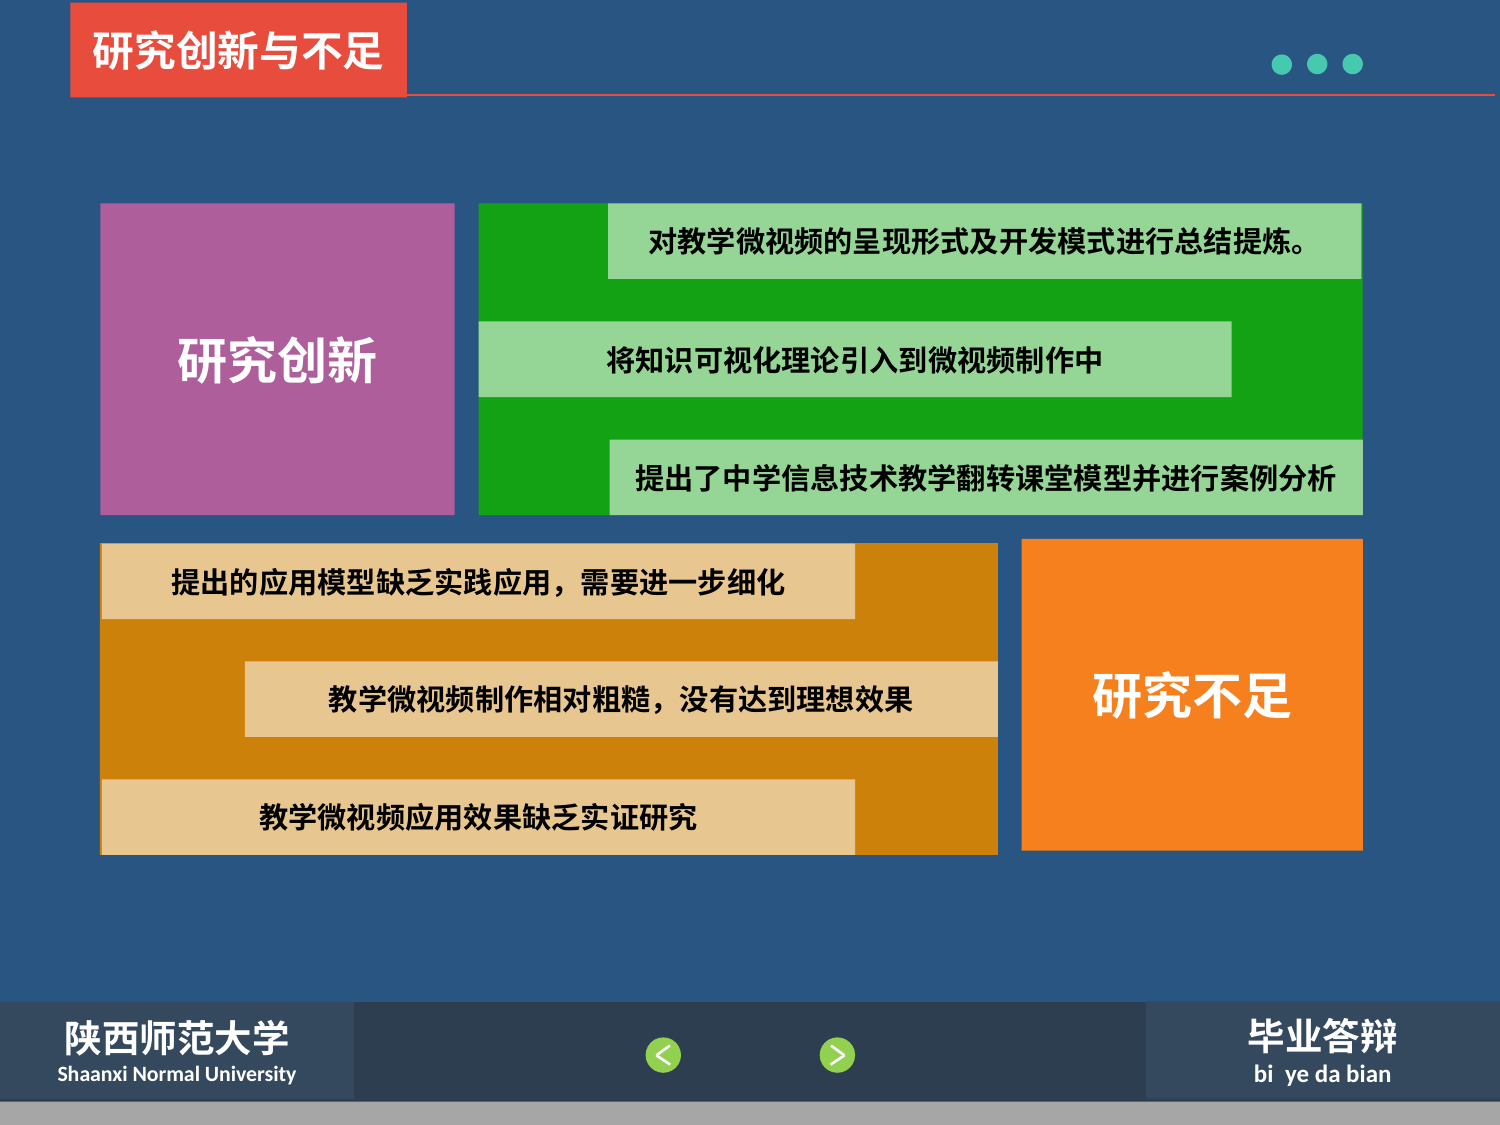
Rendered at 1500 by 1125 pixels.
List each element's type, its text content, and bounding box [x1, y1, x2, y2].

text_box 研究不足 [1020, 537, 1365, 853]
text_box [98, 541, 1000, 857]
text_box [0, 1100, 1500, 1125]
text_box 陕西师范大学 Shaanxi Normal University [0, 1000, 356, 1101]
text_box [70, 2, 1496, 98]
text_box 将知识可视化理论引入到微视频制作中 [476, 319, 1234, 399]
text_box 教学微视频应用效果缺乏实证研究 [100, 777, 857, 857]
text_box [645, 1037, 682, 1074]
text_box [356, 1000, 1144, 1100]
text_box 教学微视频制作相对粗糙，没有达到理想效果 [243, 659, 1000, 739]
text_box 研究创新 [98, 201, 457, 517]
text_box 提出的应用模型缺乏实践应用，需要进一步细化 [100, 542, 857, 621]
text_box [819, 1037, 856, 1074]
text_box 对教学微视频的呈现形式及开发模式进行总结提炼。 [606, 201, 1363, 281]
text_box 提出了中学信息技术教学翻转课堂模型并进行案例分析 [608, 438, 1365, 517]
text_box 毕业答辩 bi ye da bian [1144, 999, 1500, 1101]
text_box [476, 201, 1365, 517]
